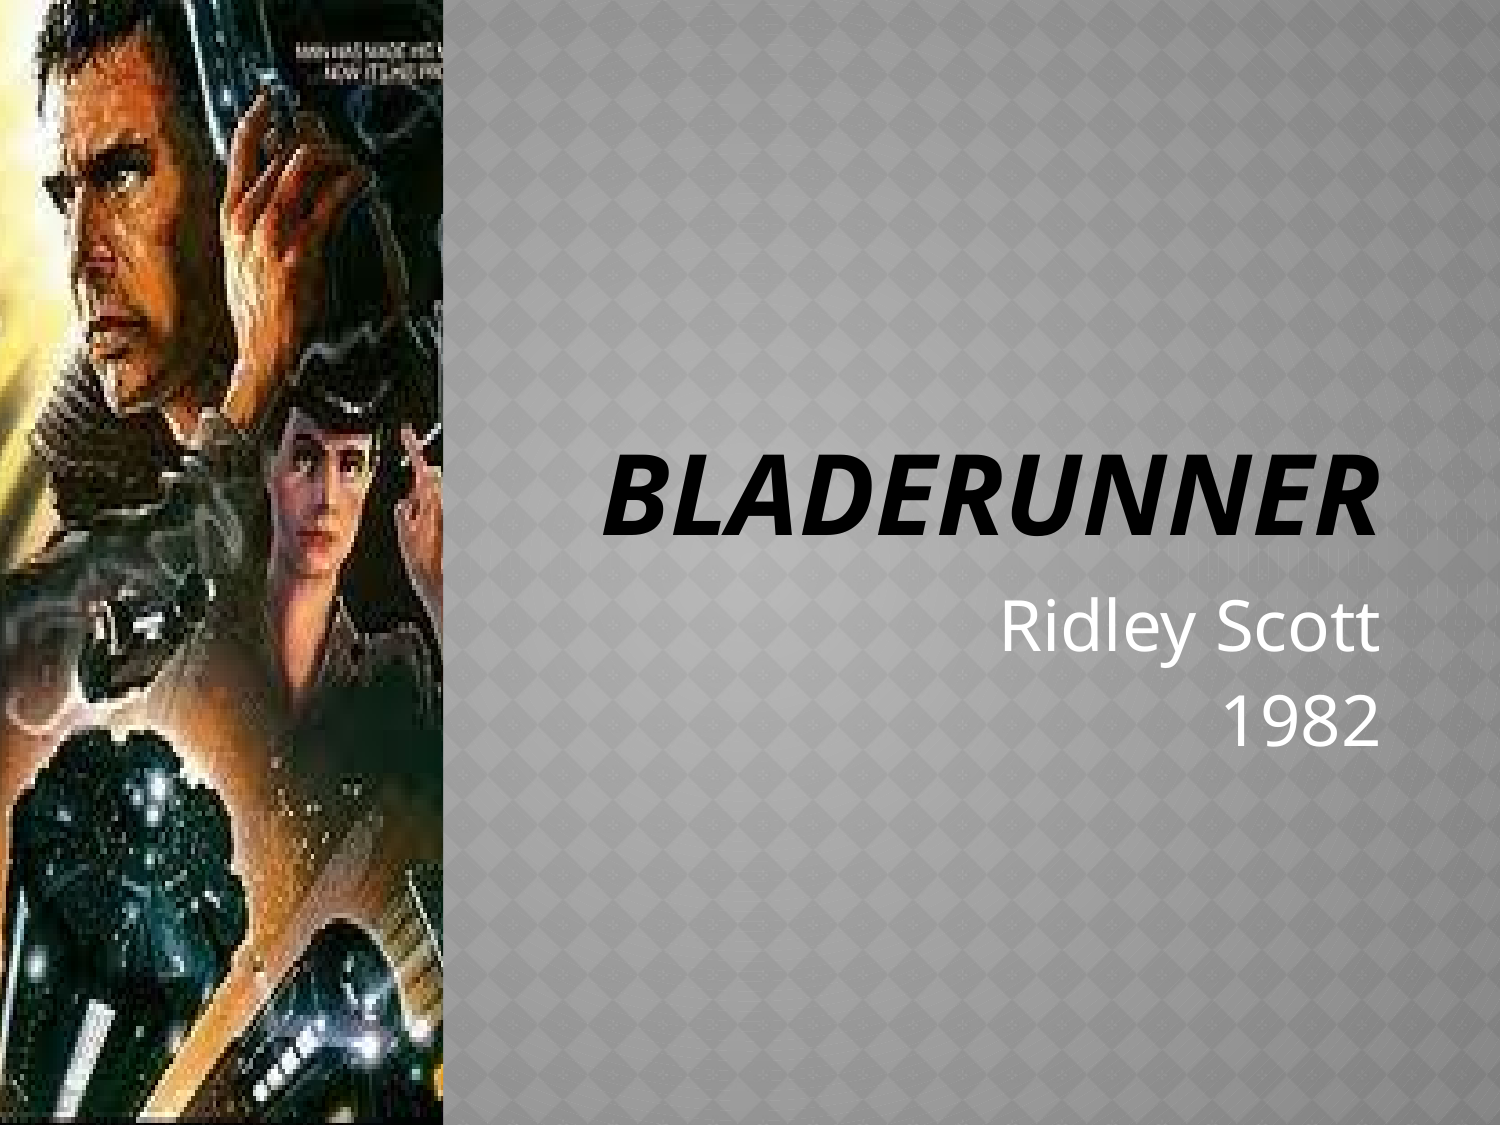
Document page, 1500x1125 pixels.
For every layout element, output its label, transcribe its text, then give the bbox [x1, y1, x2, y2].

title BLADERUNNER [552, 87, 1390, 558]
subtitle Ridley Scott 1982 [550, 580, 1390, 762]
picture [0, 0, 444, 1125]
